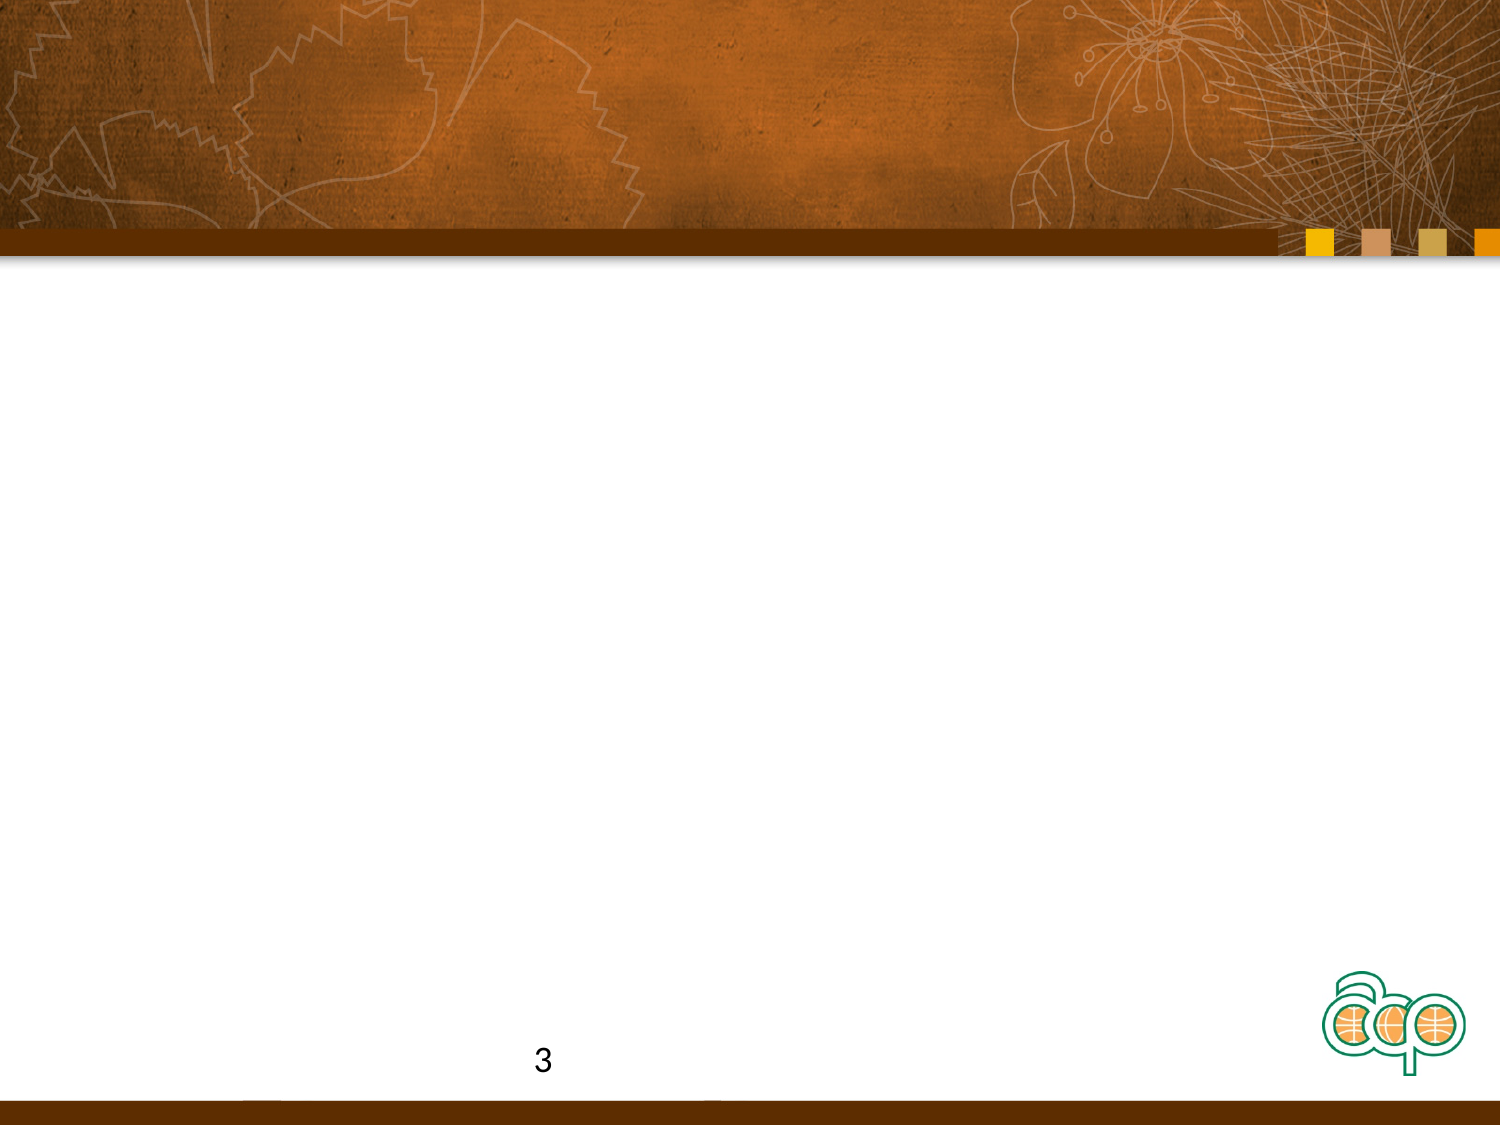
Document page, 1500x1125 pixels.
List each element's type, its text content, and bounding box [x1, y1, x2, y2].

picture [0, 0, 1500, 1125]
slide_number 3 [518, 1027, 869, 1071]
